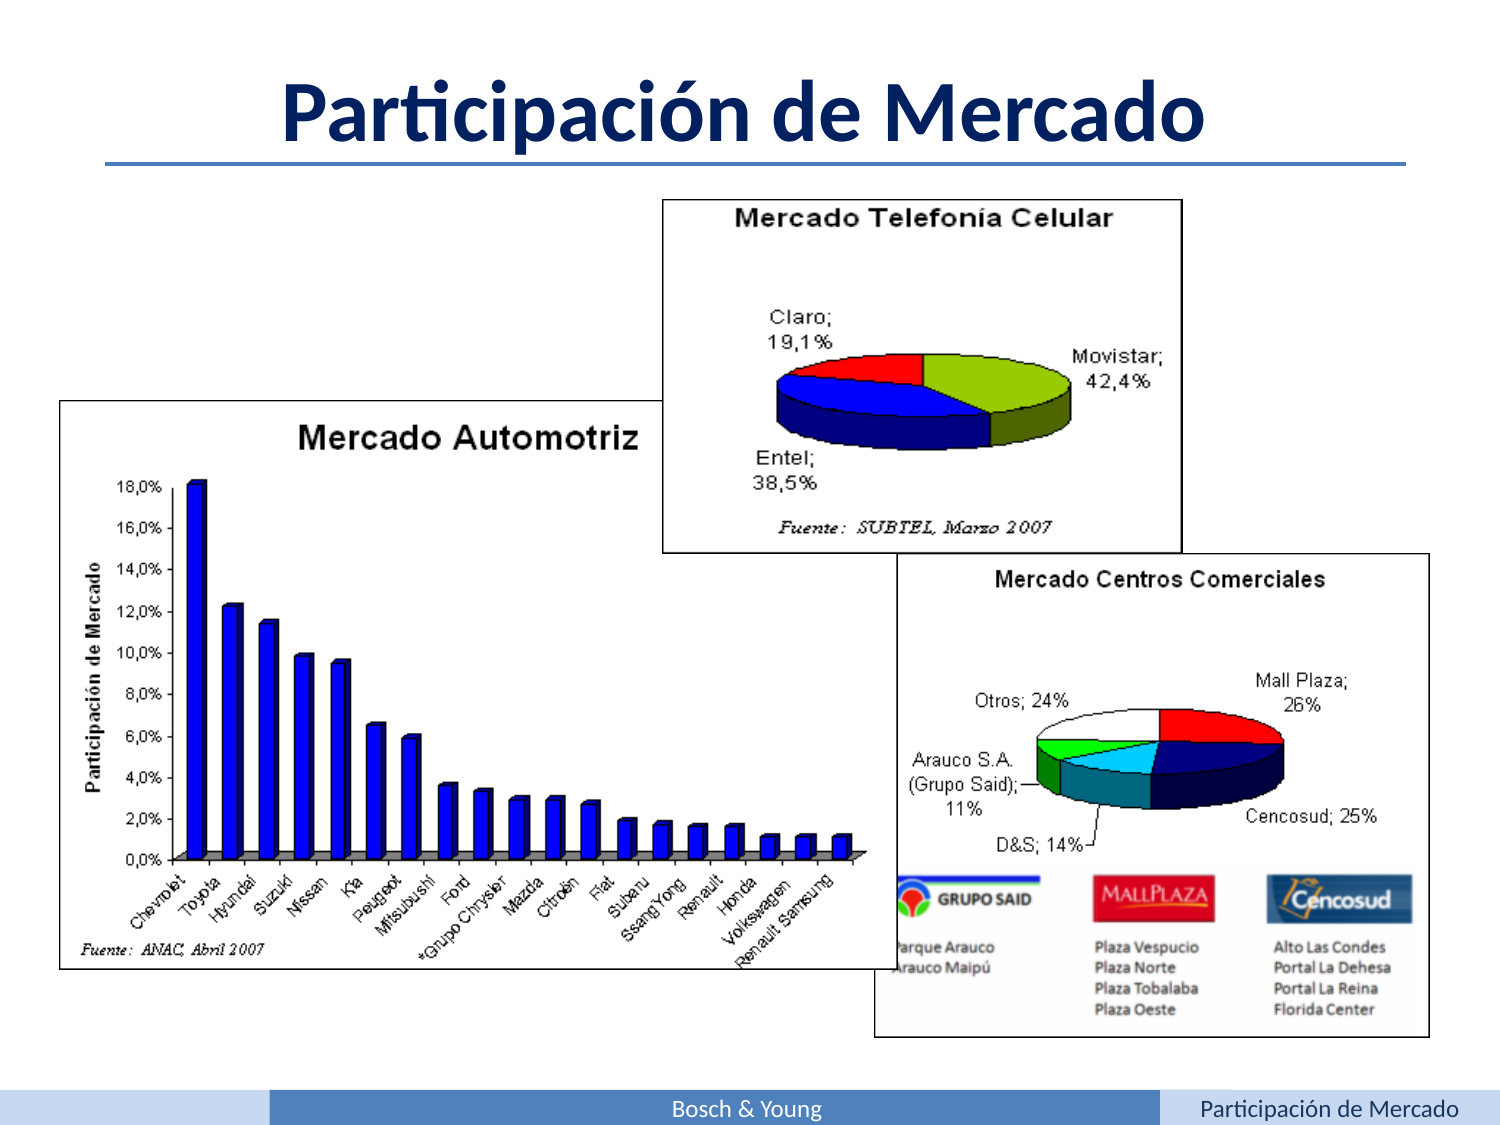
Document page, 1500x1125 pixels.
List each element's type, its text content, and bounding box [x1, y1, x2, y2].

text_box Bosch & Young [272, 1088, 1158, 1125]
text_box Participación de Mercado [58, 46, 1430, 167]
text_box [0, 1088, 272, 1125]
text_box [59, 198, 1430, 1038]
text_box Participación de Mercado [1158, 1088, 1500, 1125]
